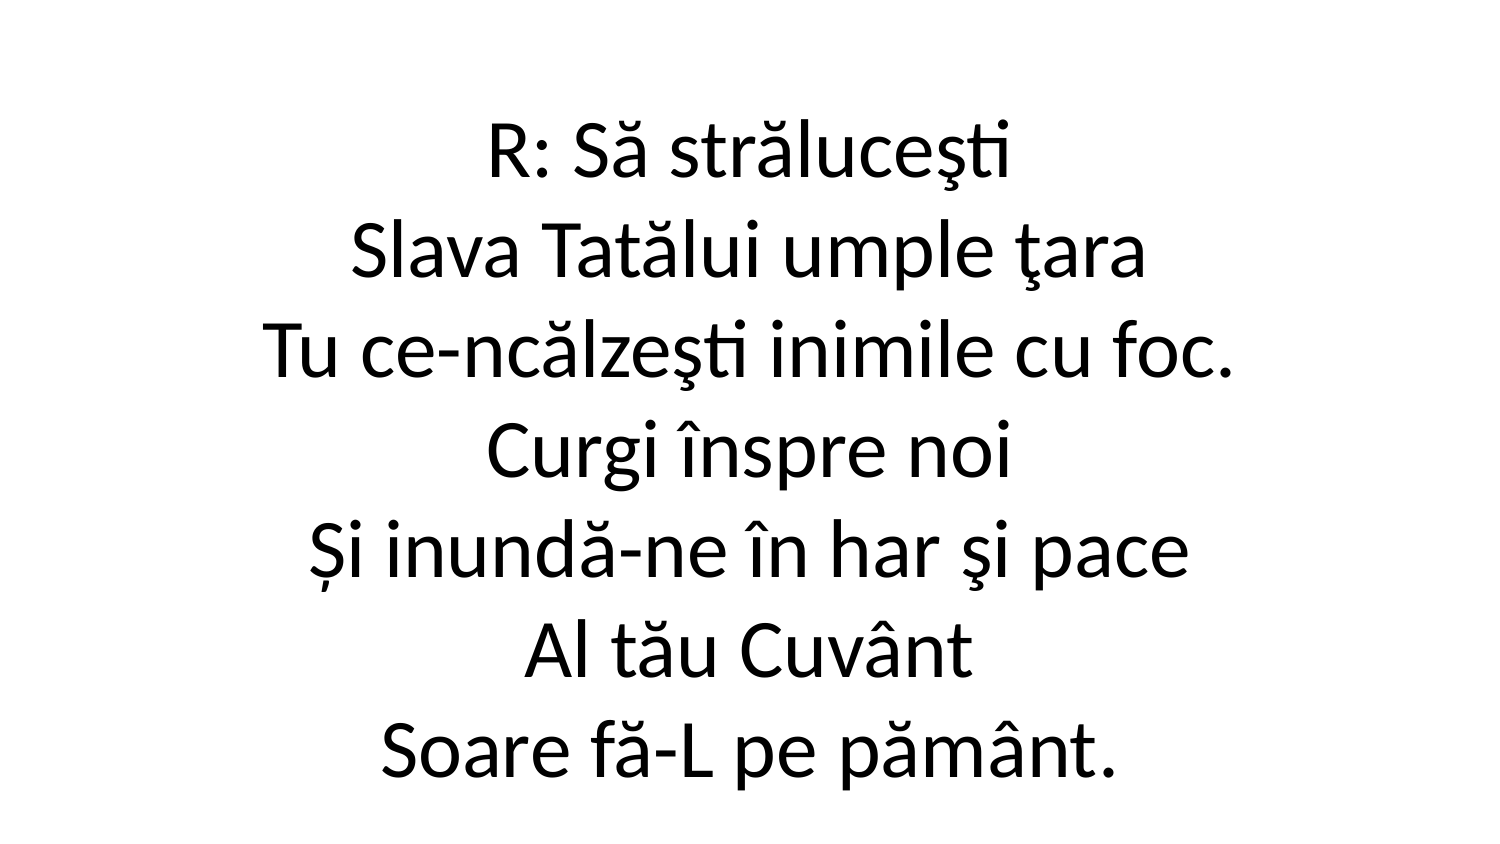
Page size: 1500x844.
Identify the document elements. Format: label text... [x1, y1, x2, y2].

text_box R: Să străluceşti Slava Tatălui umple ţara Tu ce-ncălzeşti inimile cu foc. Curgi înspre noi Și inundă-ne în har şi pace Al tău Cuvânt Soare fă-L pe pământ. [247, 42, 1253, 802]
